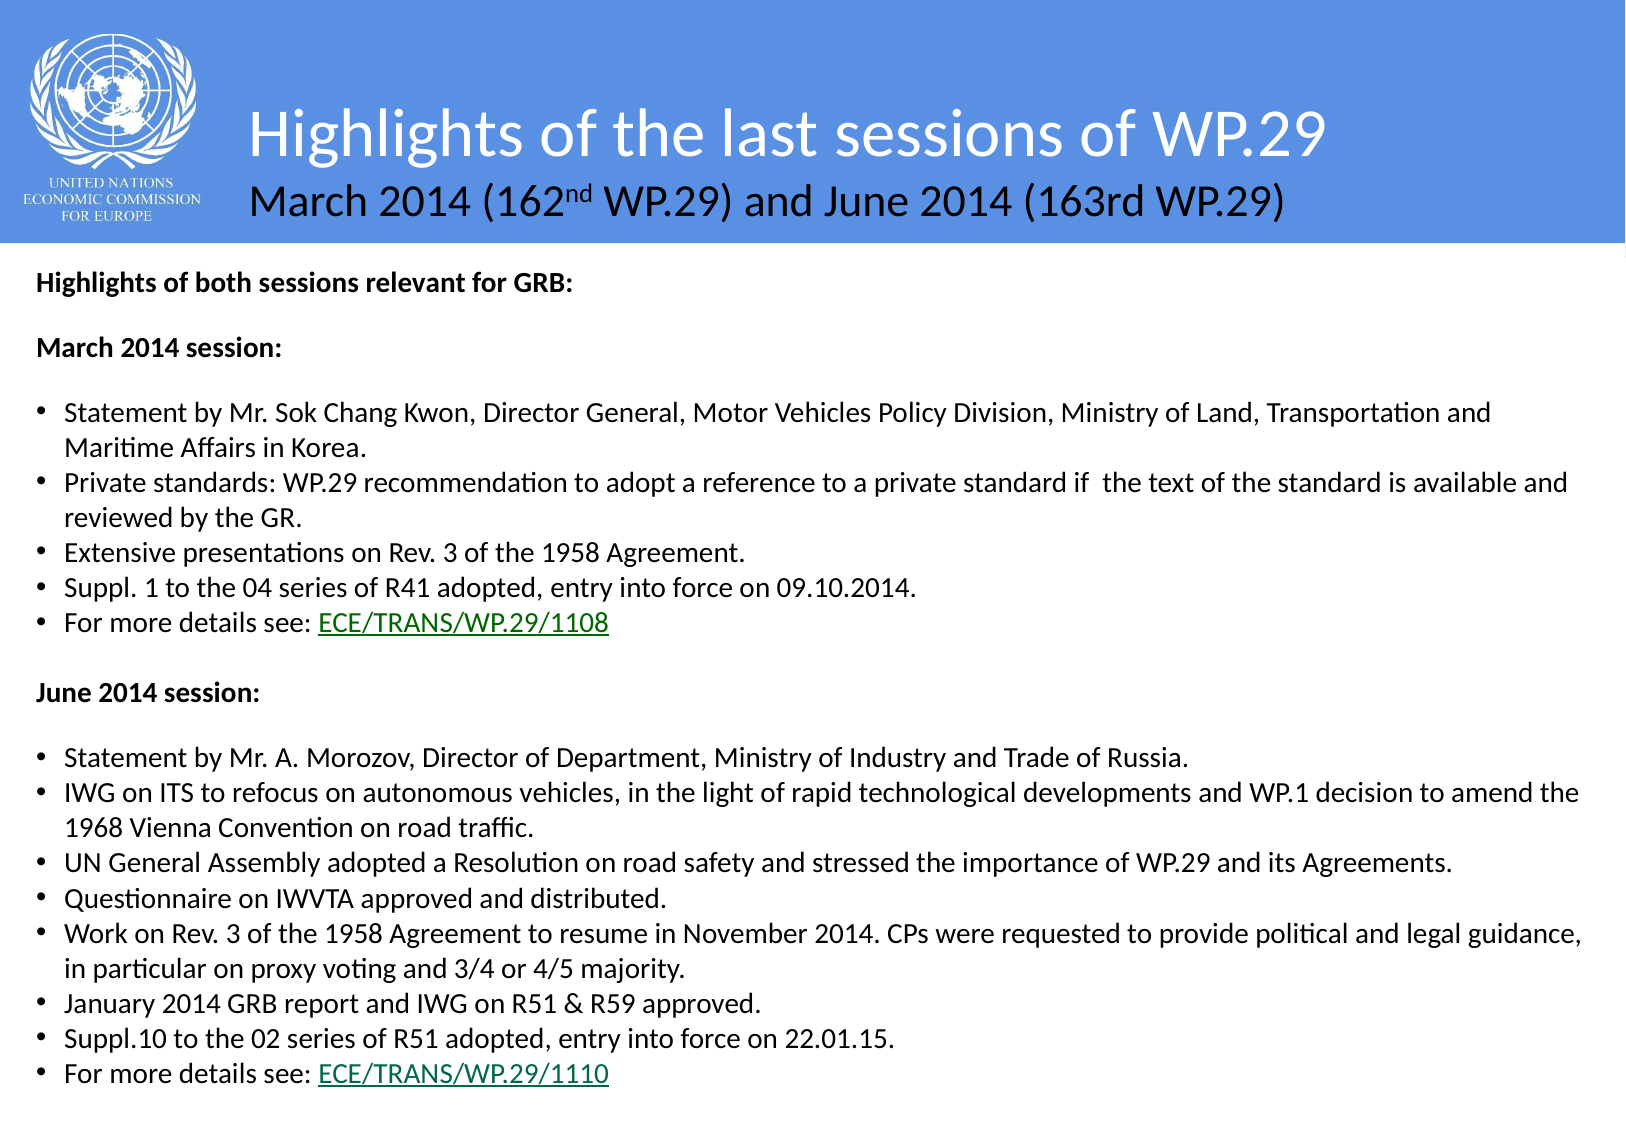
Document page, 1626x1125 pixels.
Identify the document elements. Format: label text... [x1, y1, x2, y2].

title Highlights of the last sessions of WP.29 March 2014 (162nd WP.29) and June 2014 (163rd WP.29) [233, 57, 1544, 255]
list Highlights of both sessions relevant for GRB: March 2014 session: Statement by Mr. Sok Chang Kwon, Director General, Motor Vehicles Policy Division, Ministry of Land, Transportation and Maritime Affairs in Korea. Private standards: WP.29 recommendation to adopt a reference to a private standard if the text of the standard is available and reviewed by the GR. Extensive presentations on Rev. 3 of the 1958 Agreement. Suppl. 1 to the 04 series of R41 adopted, entry into force on 09.10.2014. For more details see: ECE/TRANS/WP.29/1108 June 2014 session: Statement by Mr. A. Morozov, Director of Department, Ministry of Industry and Trade of Russia. IWG on ITS to refocus on autonomous vehicles, in the light of rapid technological developments and WP.1 decision to amend the 1968 Vienna Convention on road traffic. UN General Assembly adopted a Resolution on road safety and stressed the importance of WP.29 and its Agreements. Questionnaire on IWVTA approved and distributed. Work on Rev. 3 of the 1958 Agreement to resume in November 2014. CPs were requested to provide political and legal guidance, in particular on proxy voting and 3/4 or 4/5 majority. January 2014 GRB report and IWG on R51 & R59 approved. Suppl.10 to the 02 series of R51 adopted, entry into force on 22.01.15. For more details see: ECE/TRANS/WP.29/1110 [21, 255, 1604, 1106]
picture [0, 0, 1626, 1125]
